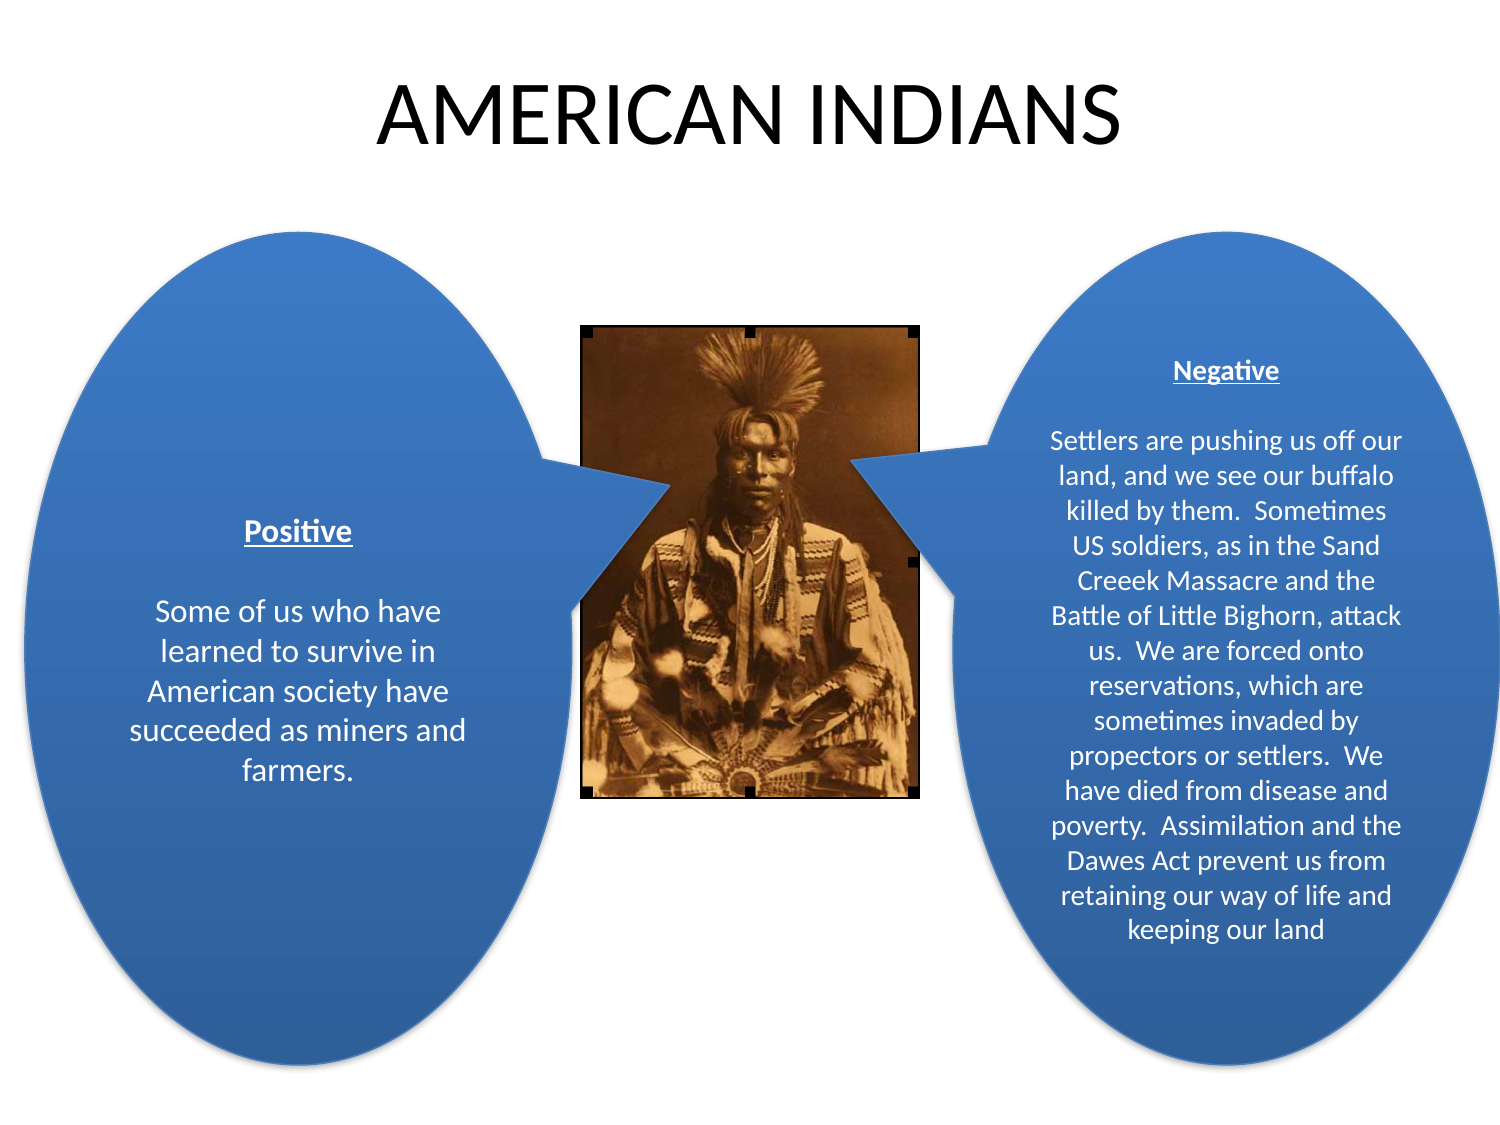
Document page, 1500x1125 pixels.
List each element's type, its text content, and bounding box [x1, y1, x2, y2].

title AMERICAN INDIANS [75, 45, 1425, 233]
text_box Negative Settlers are pushing us off our land, and we see our buffalo killed by them. Sometimes US soldiers, as in the Sand Creeek Massacre and the Battle of Little Bighorn, attack us. We are forced onto reservations, which are sometimes invaded by propectors or settlers. We have died from disease and poverty. Assimilation and the Dawes Act prevent us from retaining our way of life and keeping our land [926, 231, 1500, 1066]
text_box Positive Some of us who have learned to survive in American society have succeeded as miners and farmers. [24, 231, 574, 1066]
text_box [579, 325, 920, 800]
